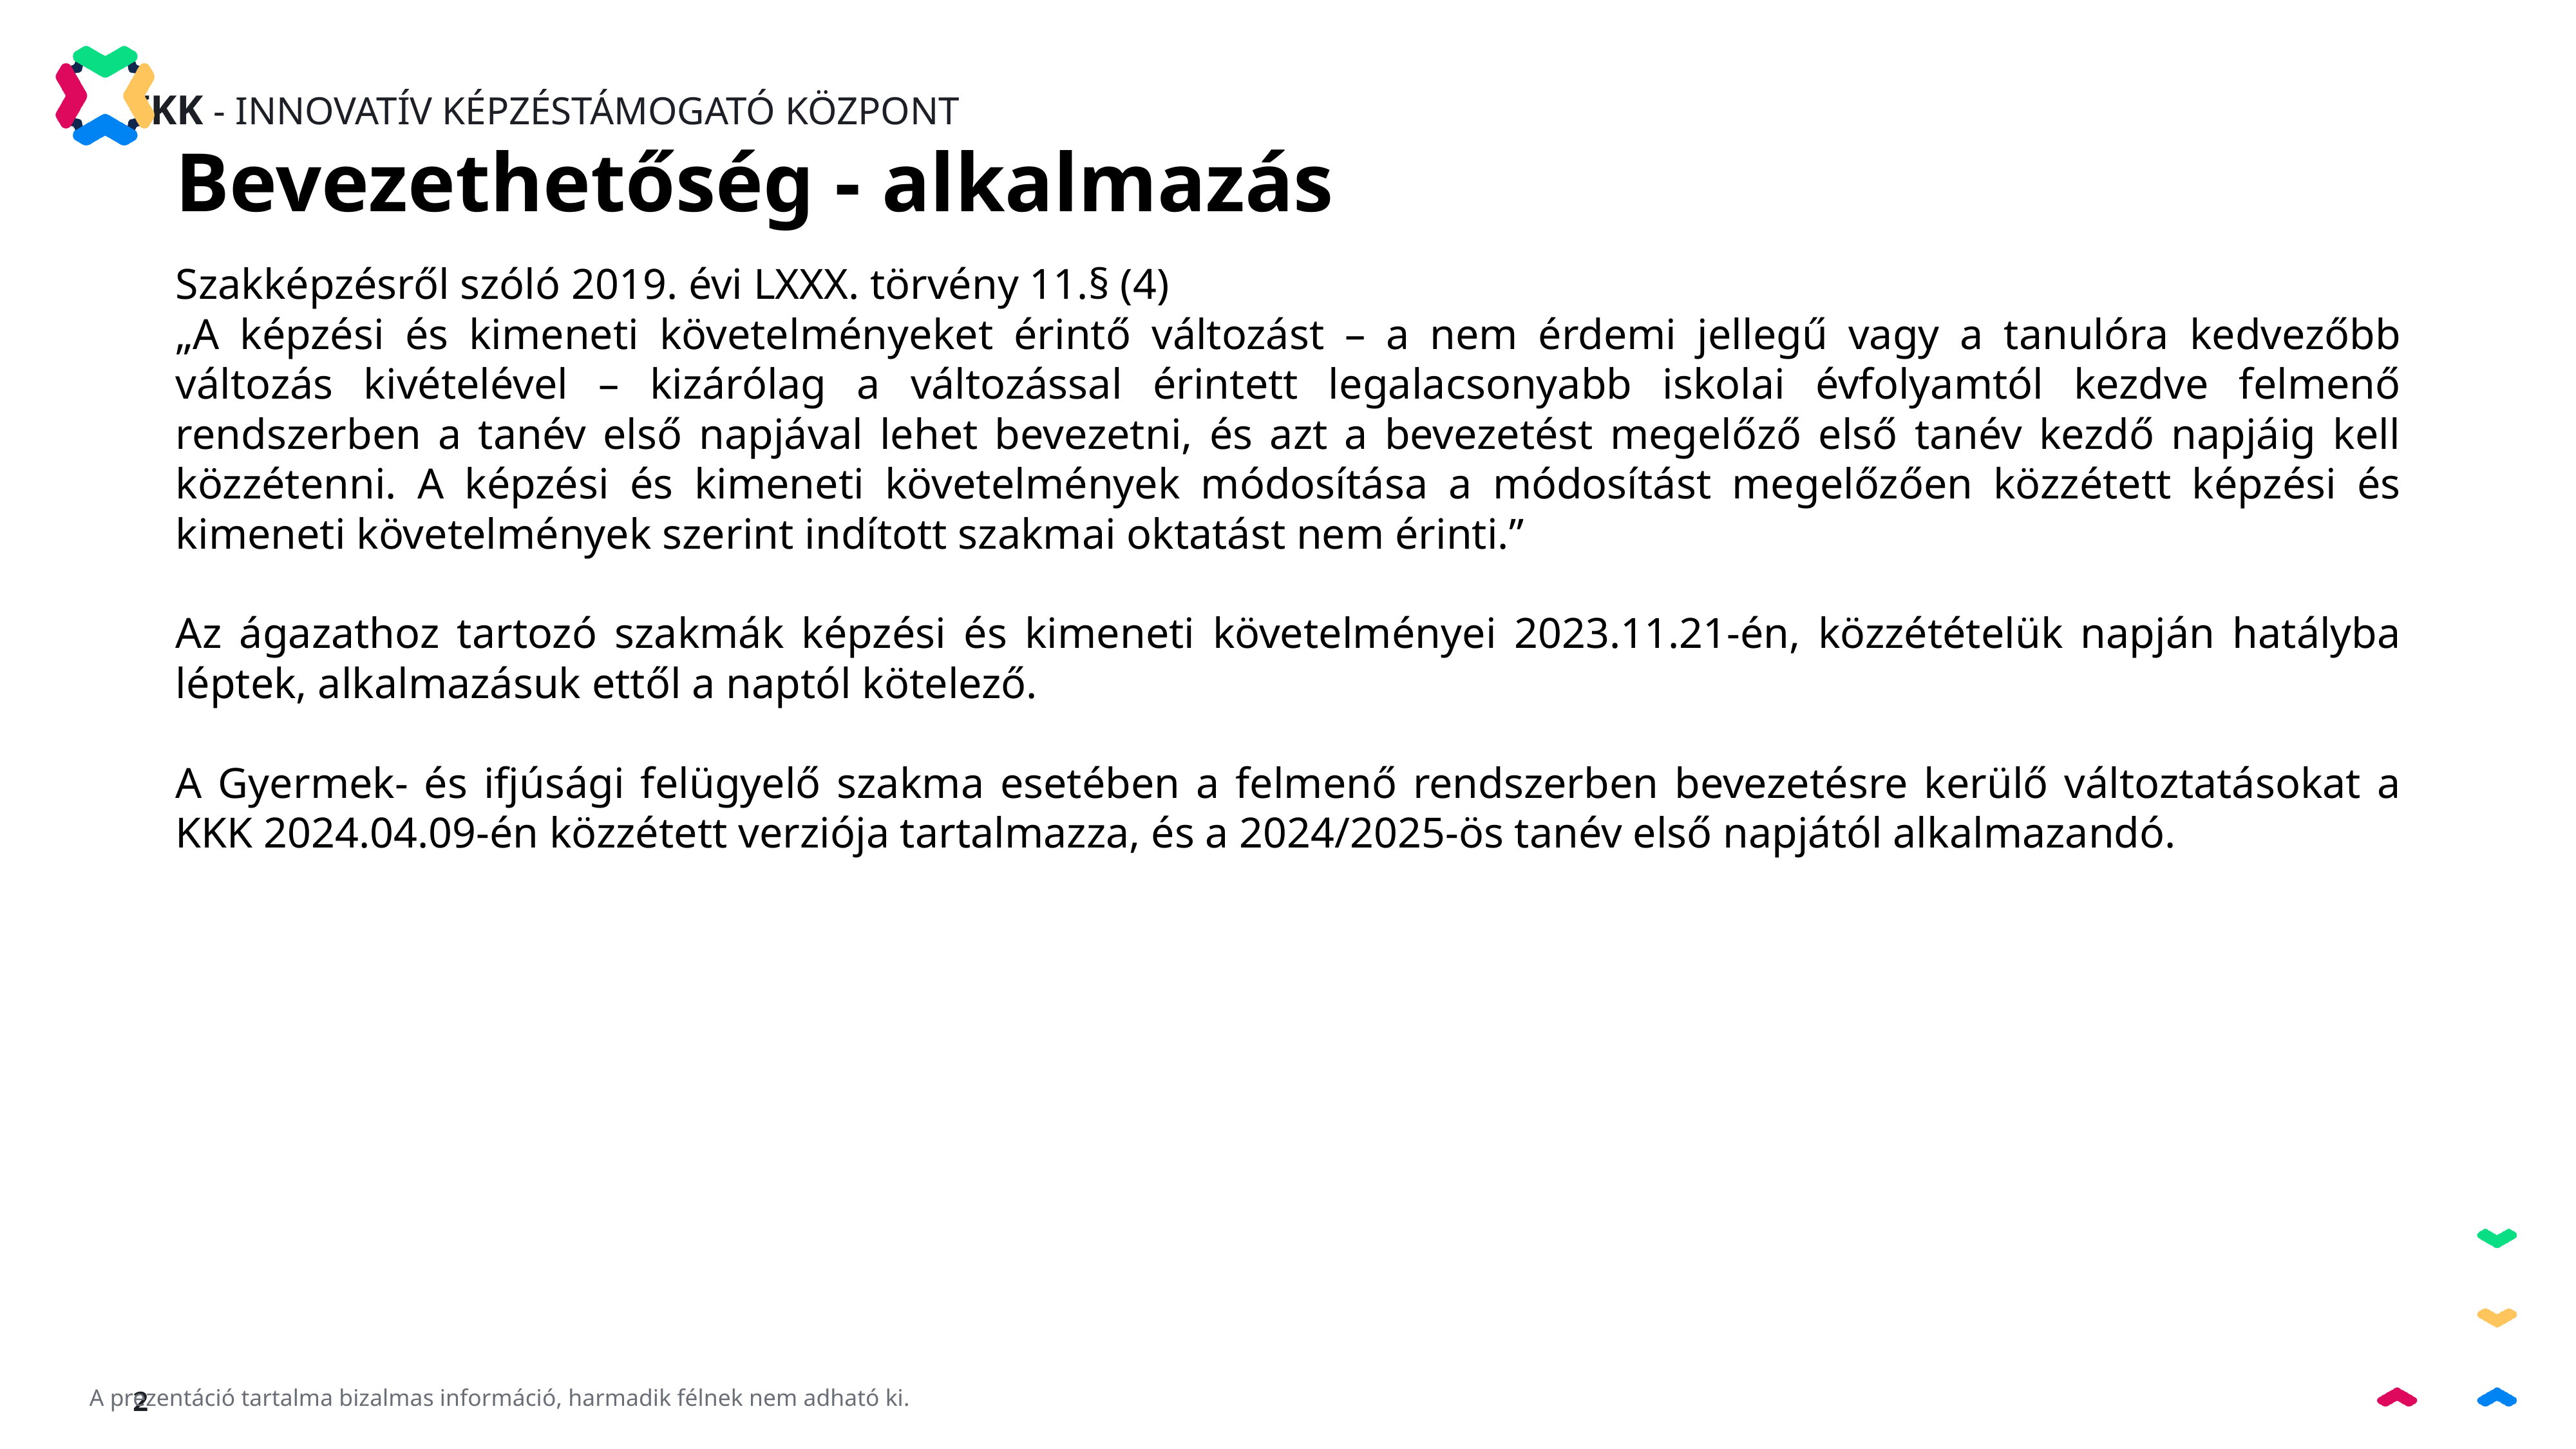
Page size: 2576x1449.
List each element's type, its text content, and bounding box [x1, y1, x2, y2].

picture [2377, 1229, 2517, 1406]
list Bevezethetőség - alkalmazás [175, 131, 2275, 228]
list Szakképzésről szóló 2019. évi LXXX. törvény 11.§ (4) „A képzési és kimeneti követelményeket érintő változást – a nem érdemi jellegű vagy a tanulóra kedvezőbb változás kivételével – kizárólag a változással érintett legalacsonyabb iskolai évfolyamtól kezdve felmenő rendszerben a tanév első napjával lehet bevezetni, és azt a bevezetést megelőző első tanév kezdő napjáig kell közzétenni. A képzési és kimeneti követelmények módosítása a módosítást megelőzően közzétett képzési és kimeneti követelmények szerint indított szakmai oktatást nem érinti.” Az ágazathoz tartozó szakmák képzési és kimeneti követelményei 2023.11.21-én, közzétételük napján hatályba léptek, alkalmazásuk ettől a naptól kötelező. A Gyermek- és ifjúsági felügyelő szakma esetében a felmenő rendszerben bevezetésre kerülő változtatásokat a KKK 2024.04.09-én közzétett verziója tartalmazza, és a 2024/2025-ös tanév első napjától alkalmazandó. [175, 257, 2402, 1260]
picture [55, 46, 155, 146]
